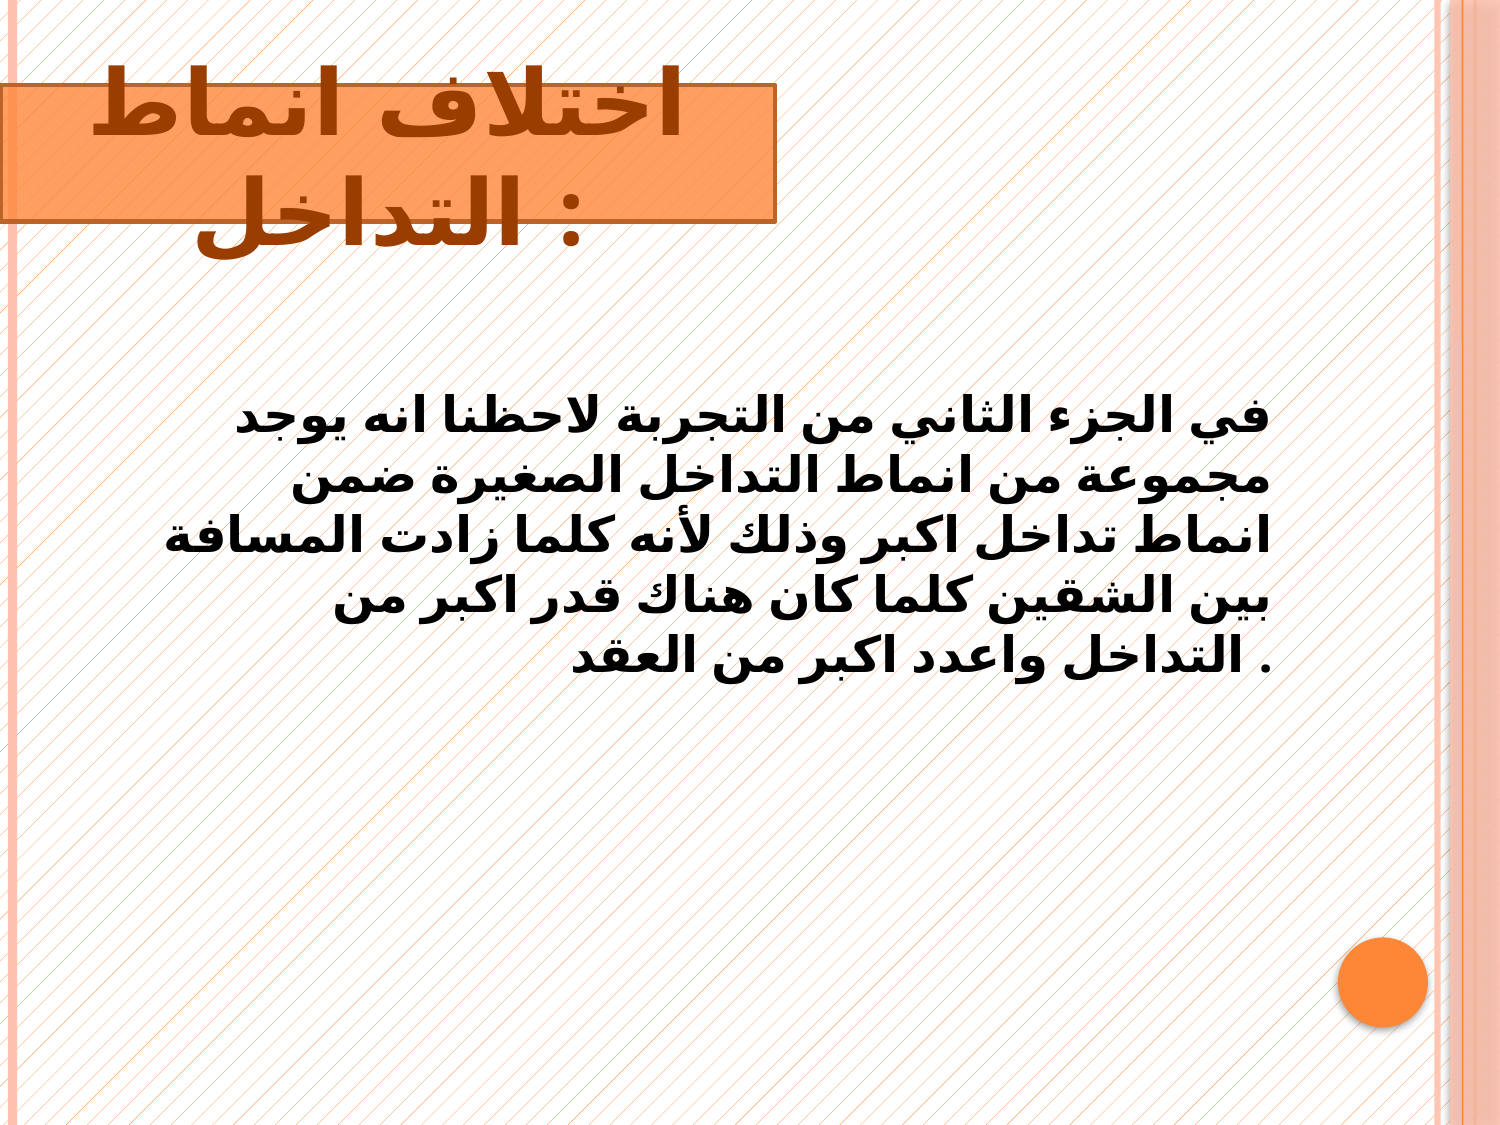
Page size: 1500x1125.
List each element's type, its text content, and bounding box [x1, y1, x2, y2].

text_box في الجزء الثاني من التجربة لاحظنا انه يوجد مجموعة من انماط التداخل الصغيرة ضمن انماط تداخل اكبر وذلك لأنه كلما زادت المسافة بين الشقين كلما كان هناك قدر اكبر من التداخل واعدد اكبر من العقد . [125, 374, 1288, 690]
text_box اختلاف انماط التداخل : [0, 83, 777, 224]
